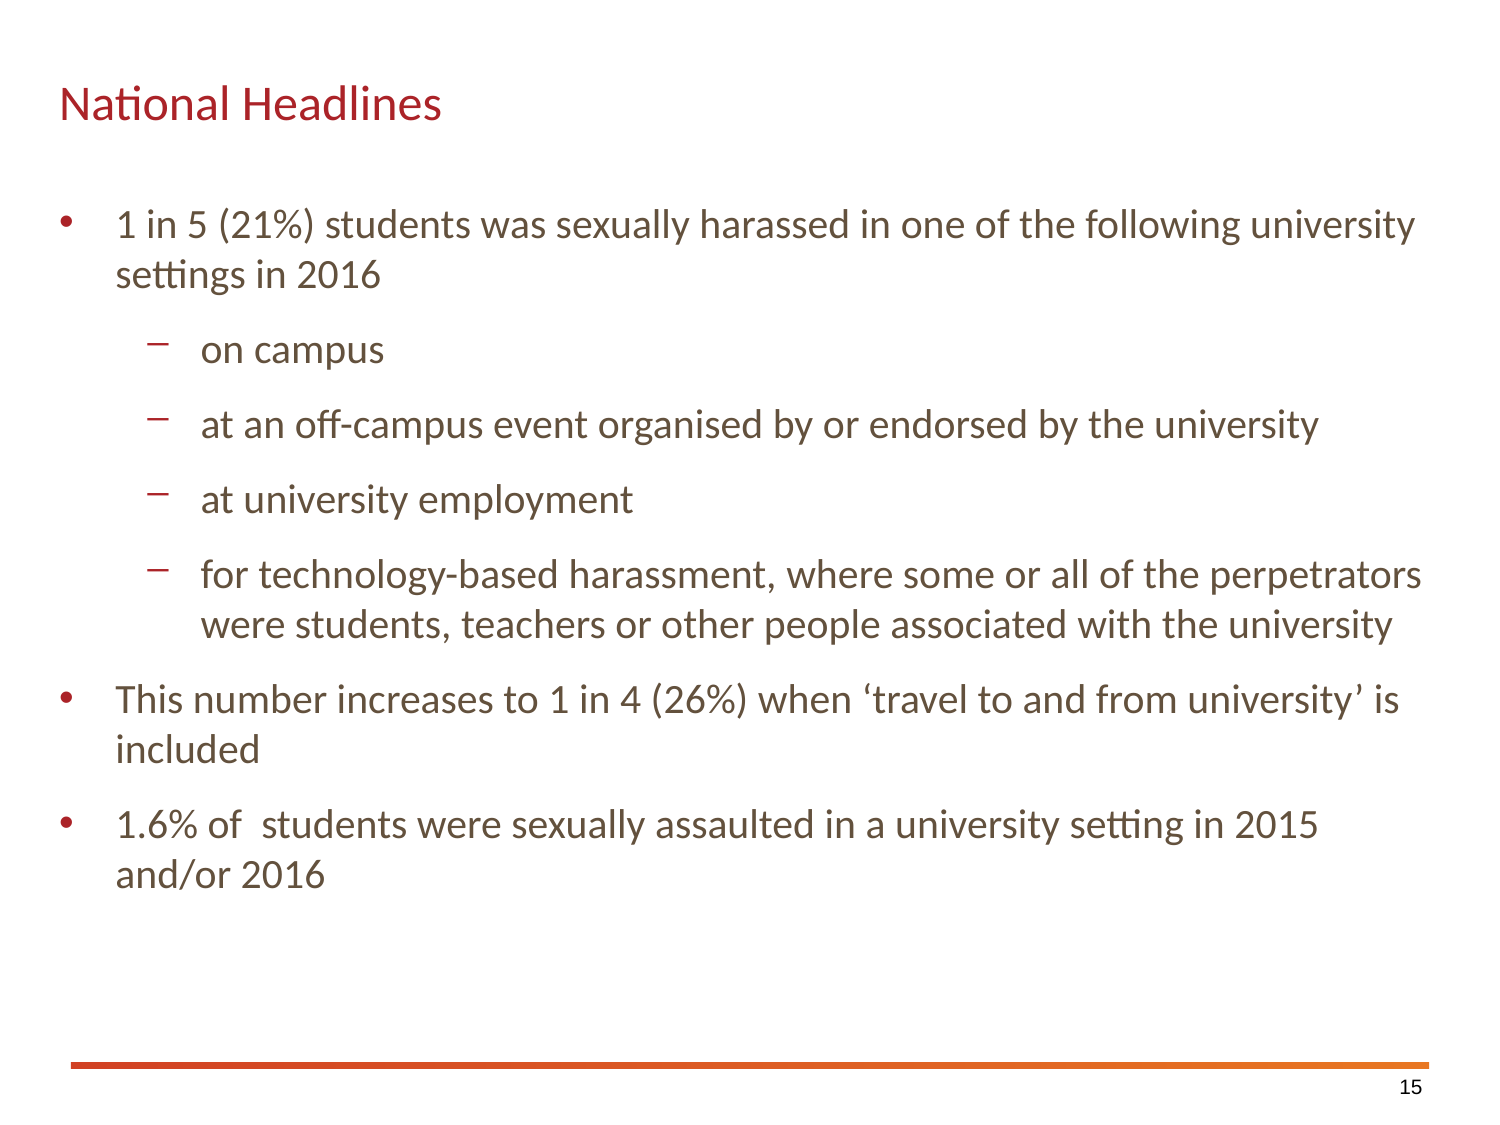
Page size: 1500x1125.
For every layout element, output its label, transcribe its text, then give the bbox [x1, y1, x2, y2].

title National Headlines [59, 70, 1430, 196]
list 1 in 5 (21%) students was sexually harassed in one of the following university settings in 2016 on campus at an off-campus event organised by or endorsed by the university at university employment for technology-based harassment, where some or all of the perpetrators were students, teachers or other people associated with the university This number increases to 1 in 4 (26%) when ‘travel to and from university’ is included 1.6% of students were sexually assaulted in a university setting in 2015 and/or 2016 [59, 196, 1430, 939]
